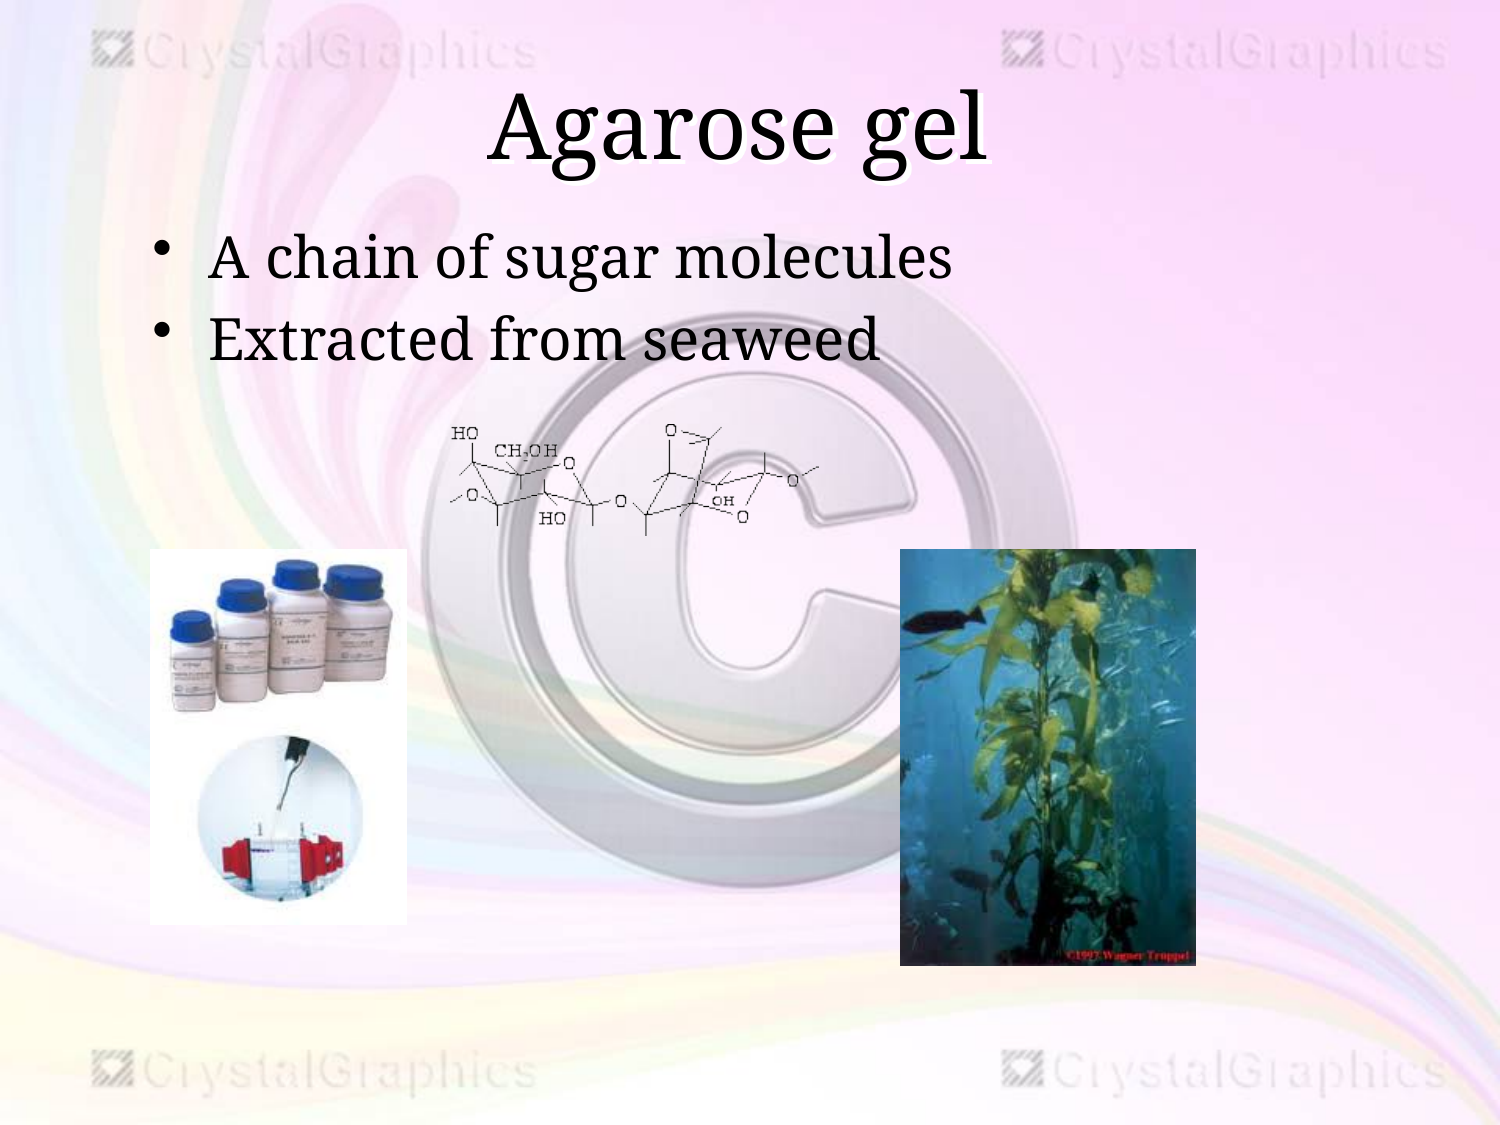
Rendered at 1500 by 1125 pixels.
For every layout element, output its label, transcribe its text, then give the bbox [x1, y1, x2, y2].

picture [0, 0, 1500, 1125]
list A chain of sugar molecules Extracted from seaweed [137, 212, 1426, 1006]
title Agarose gel [74, 44, 1426, 201]
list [149, 549, 407, 926]
